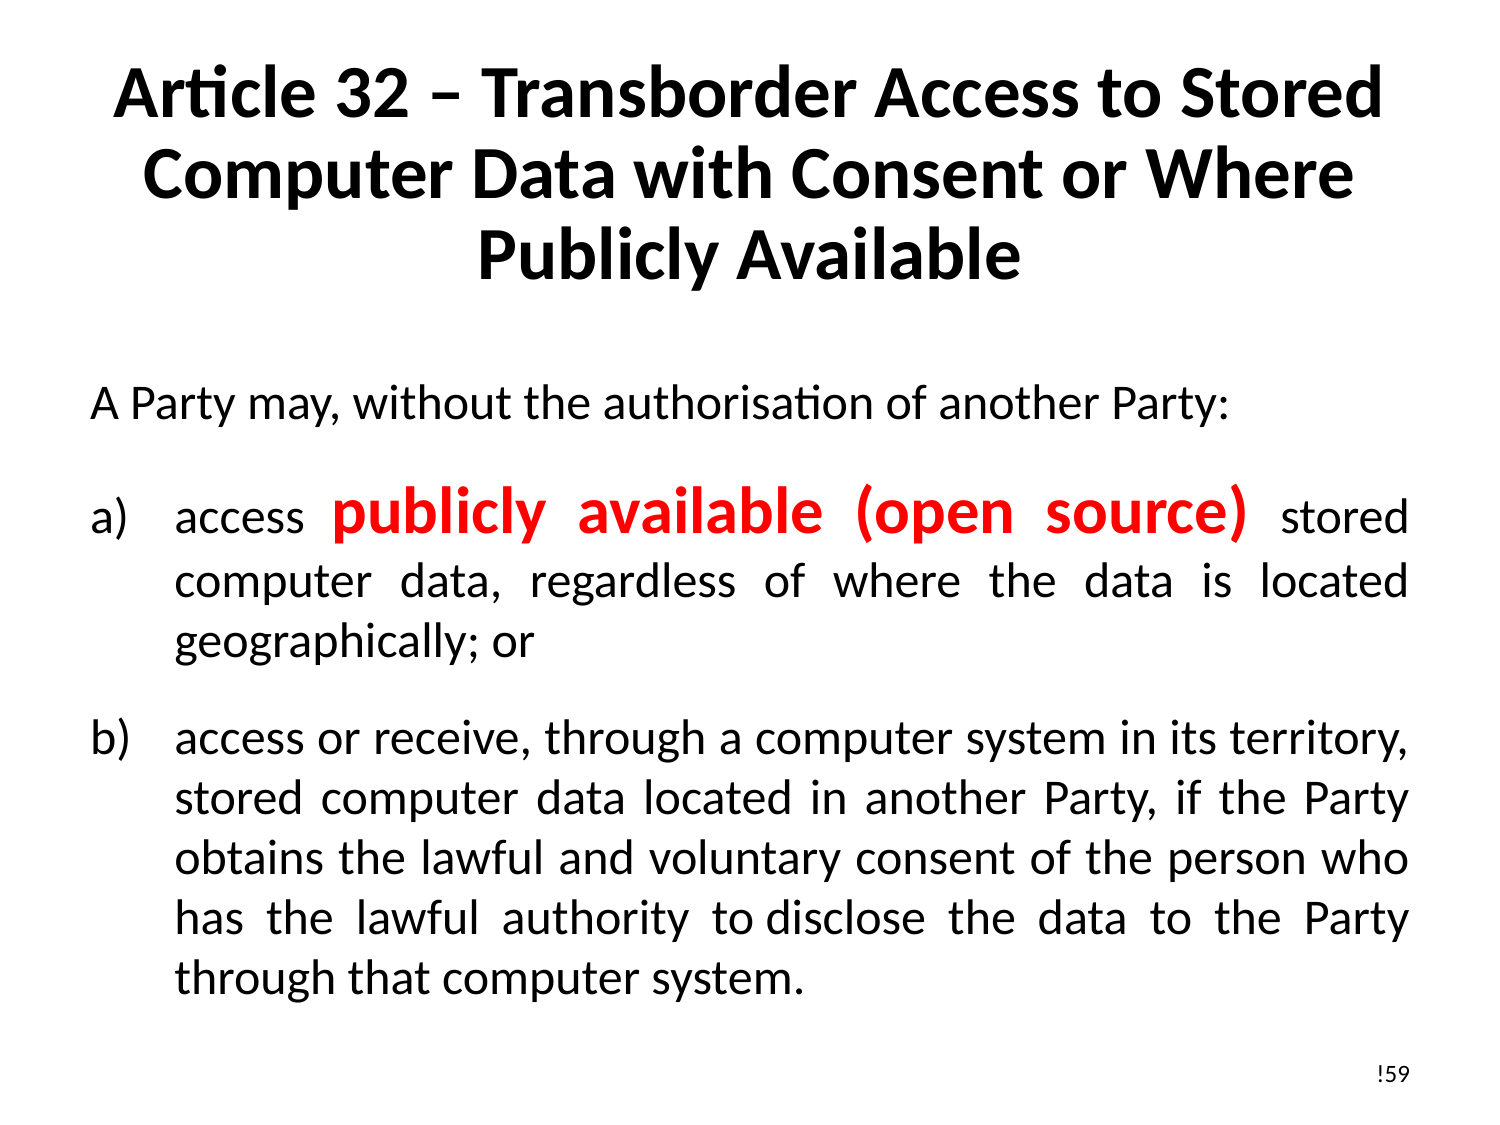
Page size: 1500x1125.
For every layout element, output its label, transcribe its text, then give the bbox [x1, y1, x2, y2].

slide_number !59 [1074, 1045, 1425, 1103]
title Article 32 – Transborder Access to Stored Computer Data with Consent or Where Publicly Available [75, 45, 1425, 266]
list A Party may, without the authorisation of another Party: access publicly available (open source) stored computer data, regardless of where the data is located geographically; or access or receive, through a computer system in its territory, stored computer data located in another Party, if the Party obtains the lawful and voluntary consent of the person who has the lawful authority to disclose the data to the Party through that computer system. [75, 362, 1425, 1045]
